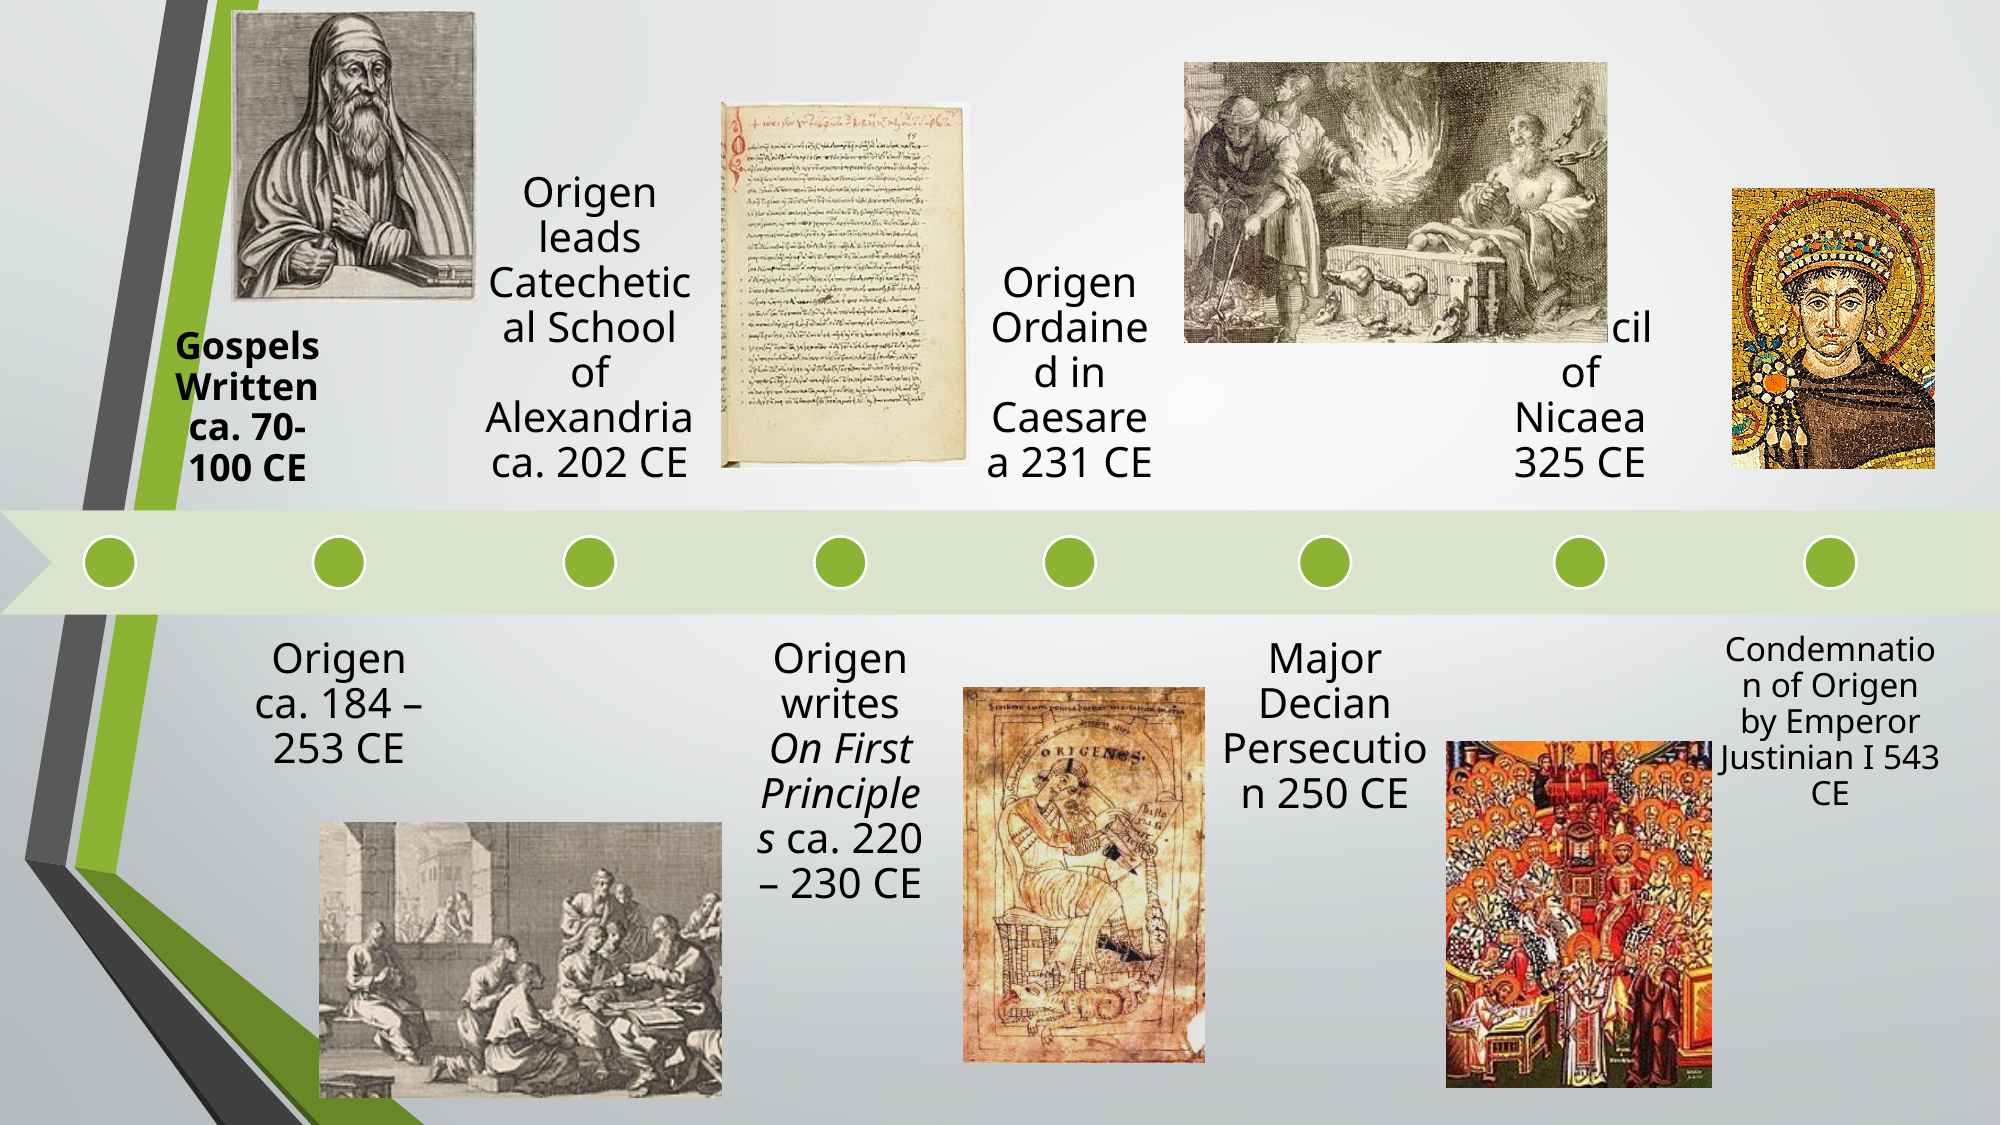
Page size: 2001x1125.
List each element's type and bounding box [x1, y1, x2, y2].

picture [1446, 741, 1713, 1088]
picture [1731, 188, 1935, 469]
picture [963, 687, 1205, 1063]
list [0, 301, 2000, 824]
picture [721, 102, 971, 469]
picture [231, 10, 478, 303]
picture [1183, 61, 1608, 343]
picture [318, 822, 723, 1099]
